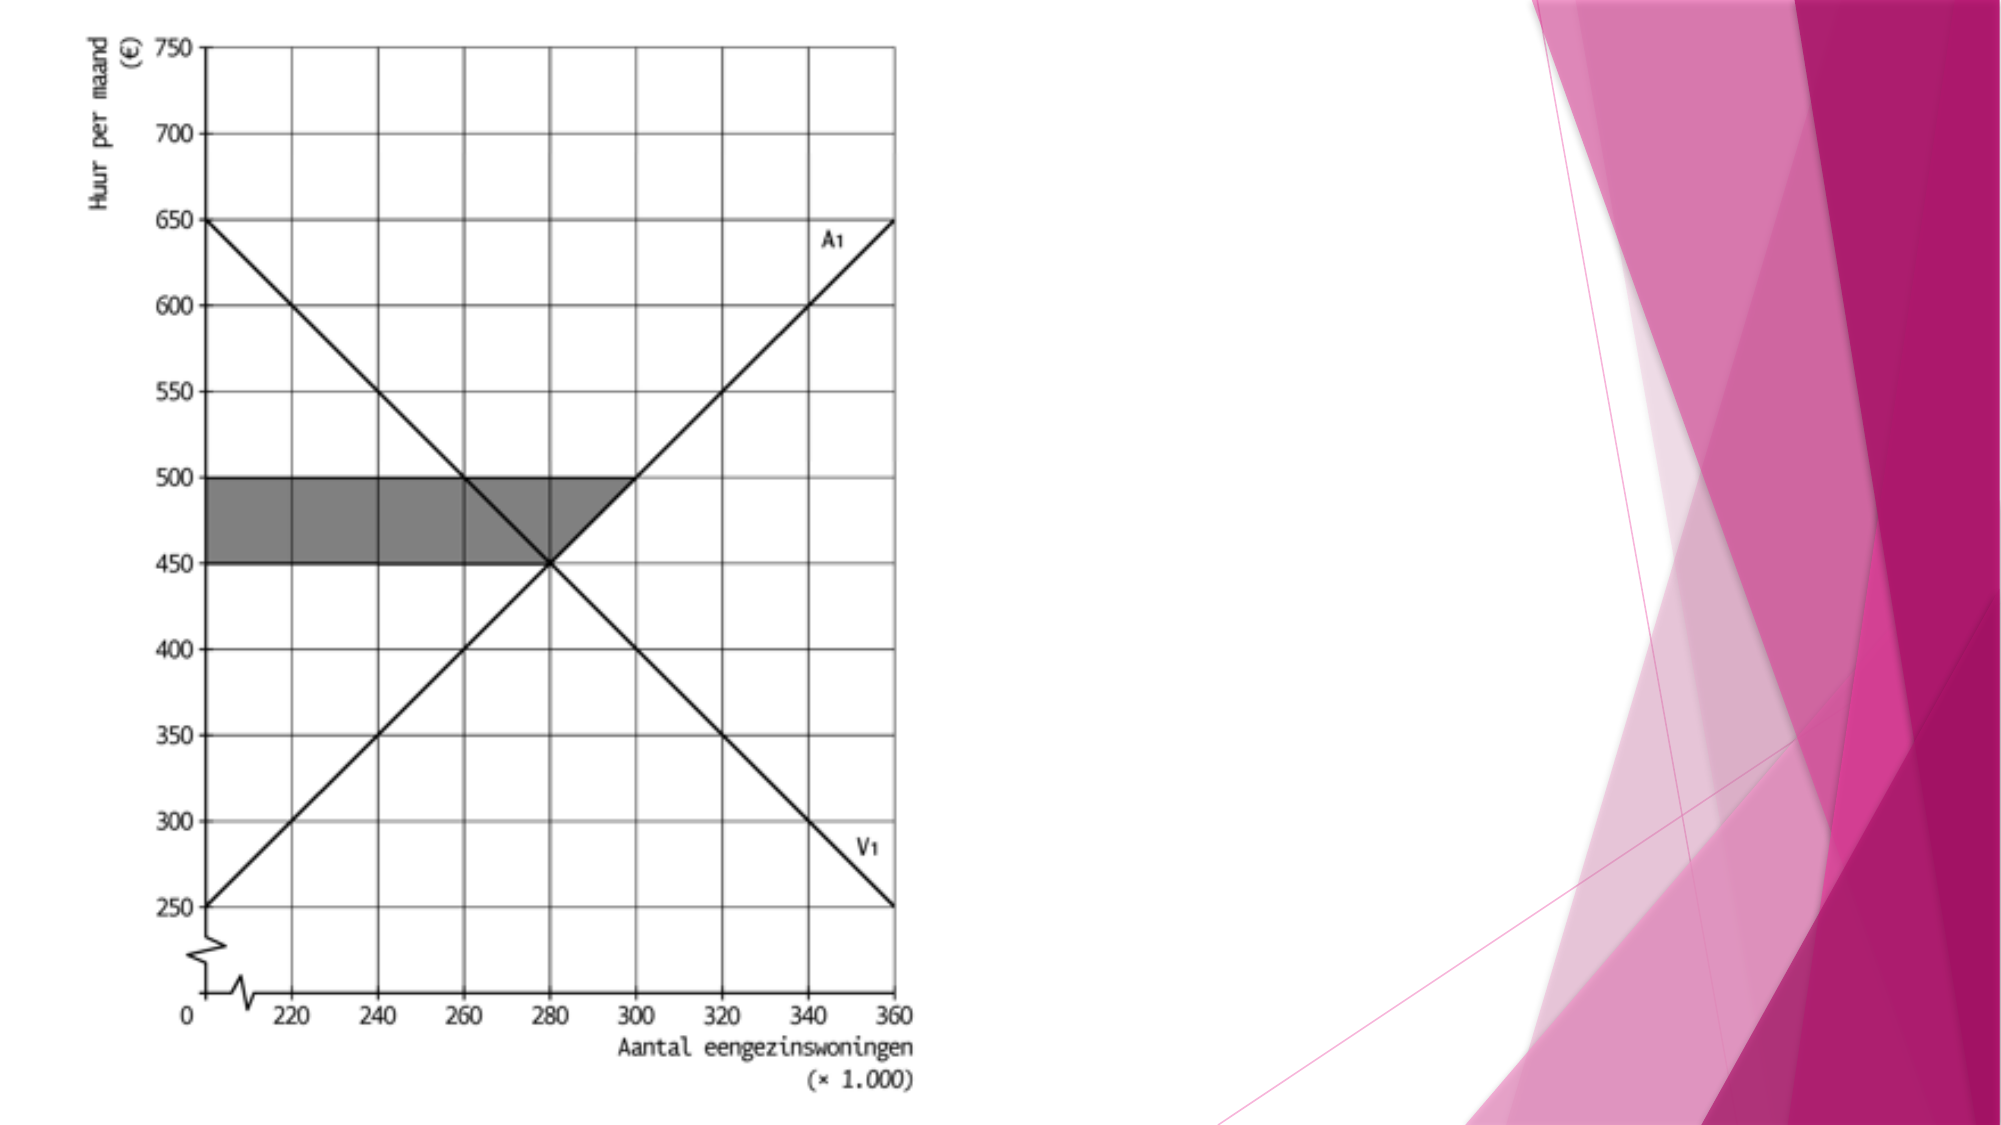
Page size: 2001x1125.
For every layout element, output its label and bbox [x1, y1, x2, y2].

list [0, 0, 980, 1125]
